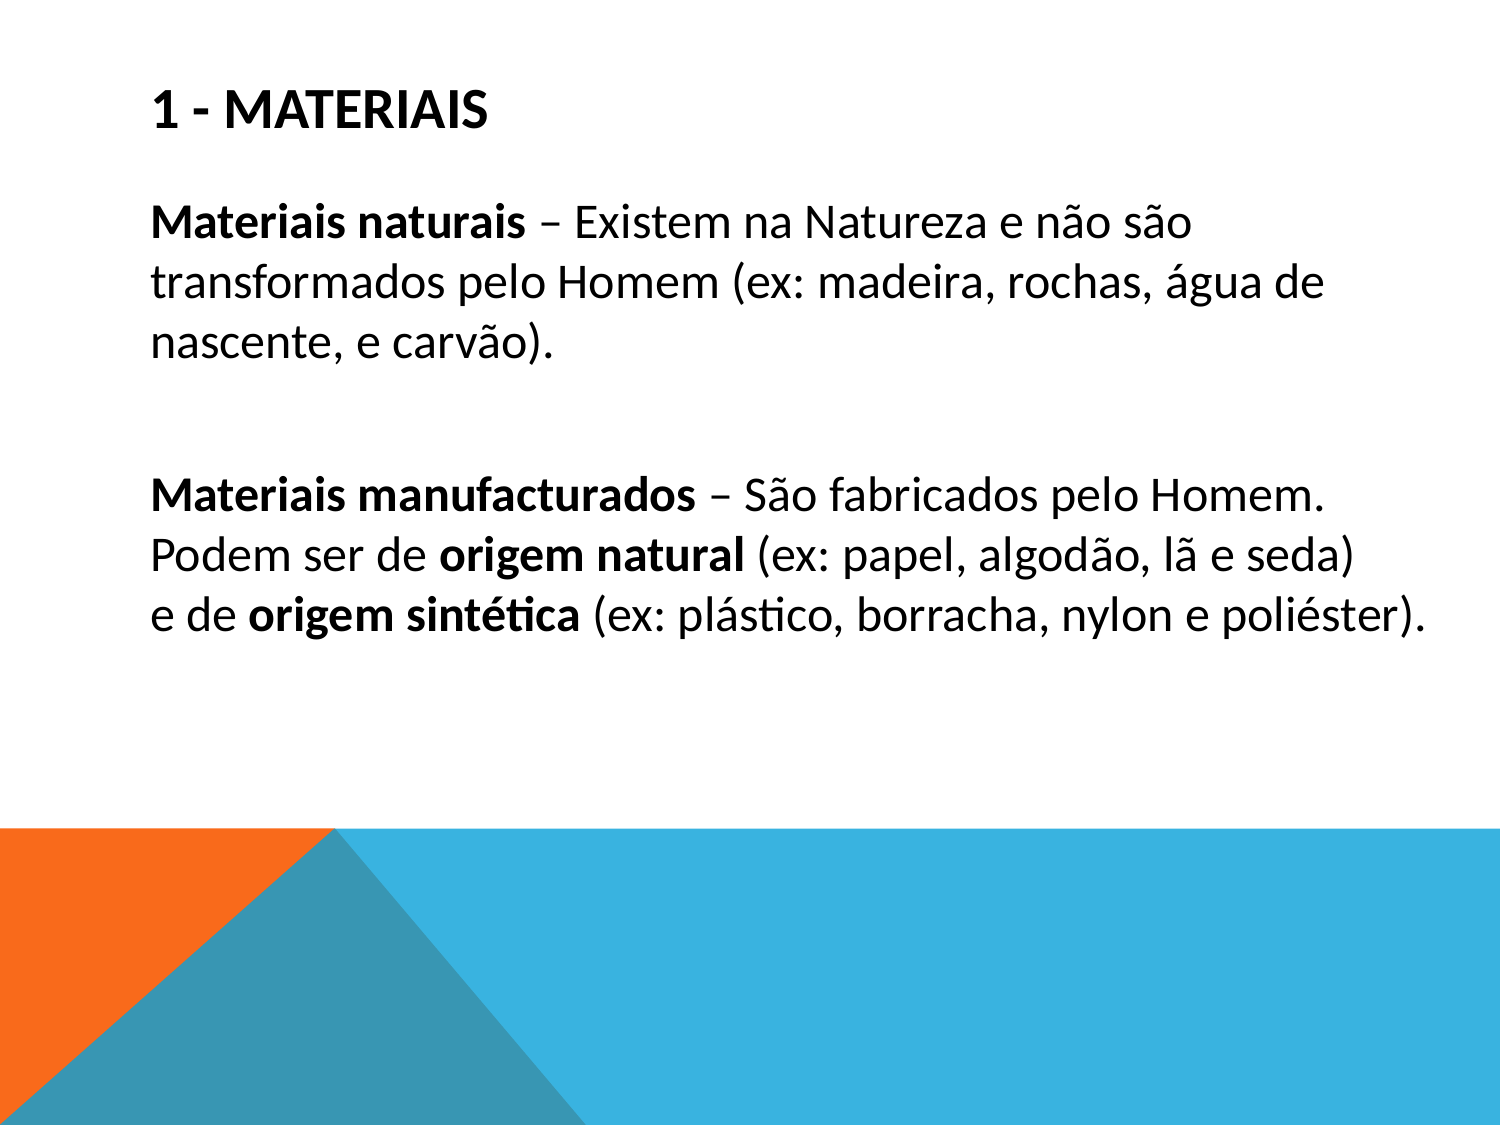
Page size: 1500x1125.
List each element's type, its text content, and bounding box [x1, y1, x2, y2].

title 1 - materiais [135, 60, 1369, 150]
list Materiais naturais – Existem na Natureza e não são transformados pelo Homem (ex: madeira, rochas, água de nascente, e carvão). Materiais manufacturados – São fabricados pelo Homem. Podem ser de origem natural (ex: papel, algodão, lã e seda) e de origem sintética (ex: plástico, borracha, nylon e poliéster). [135, 180, 1447, 768]
